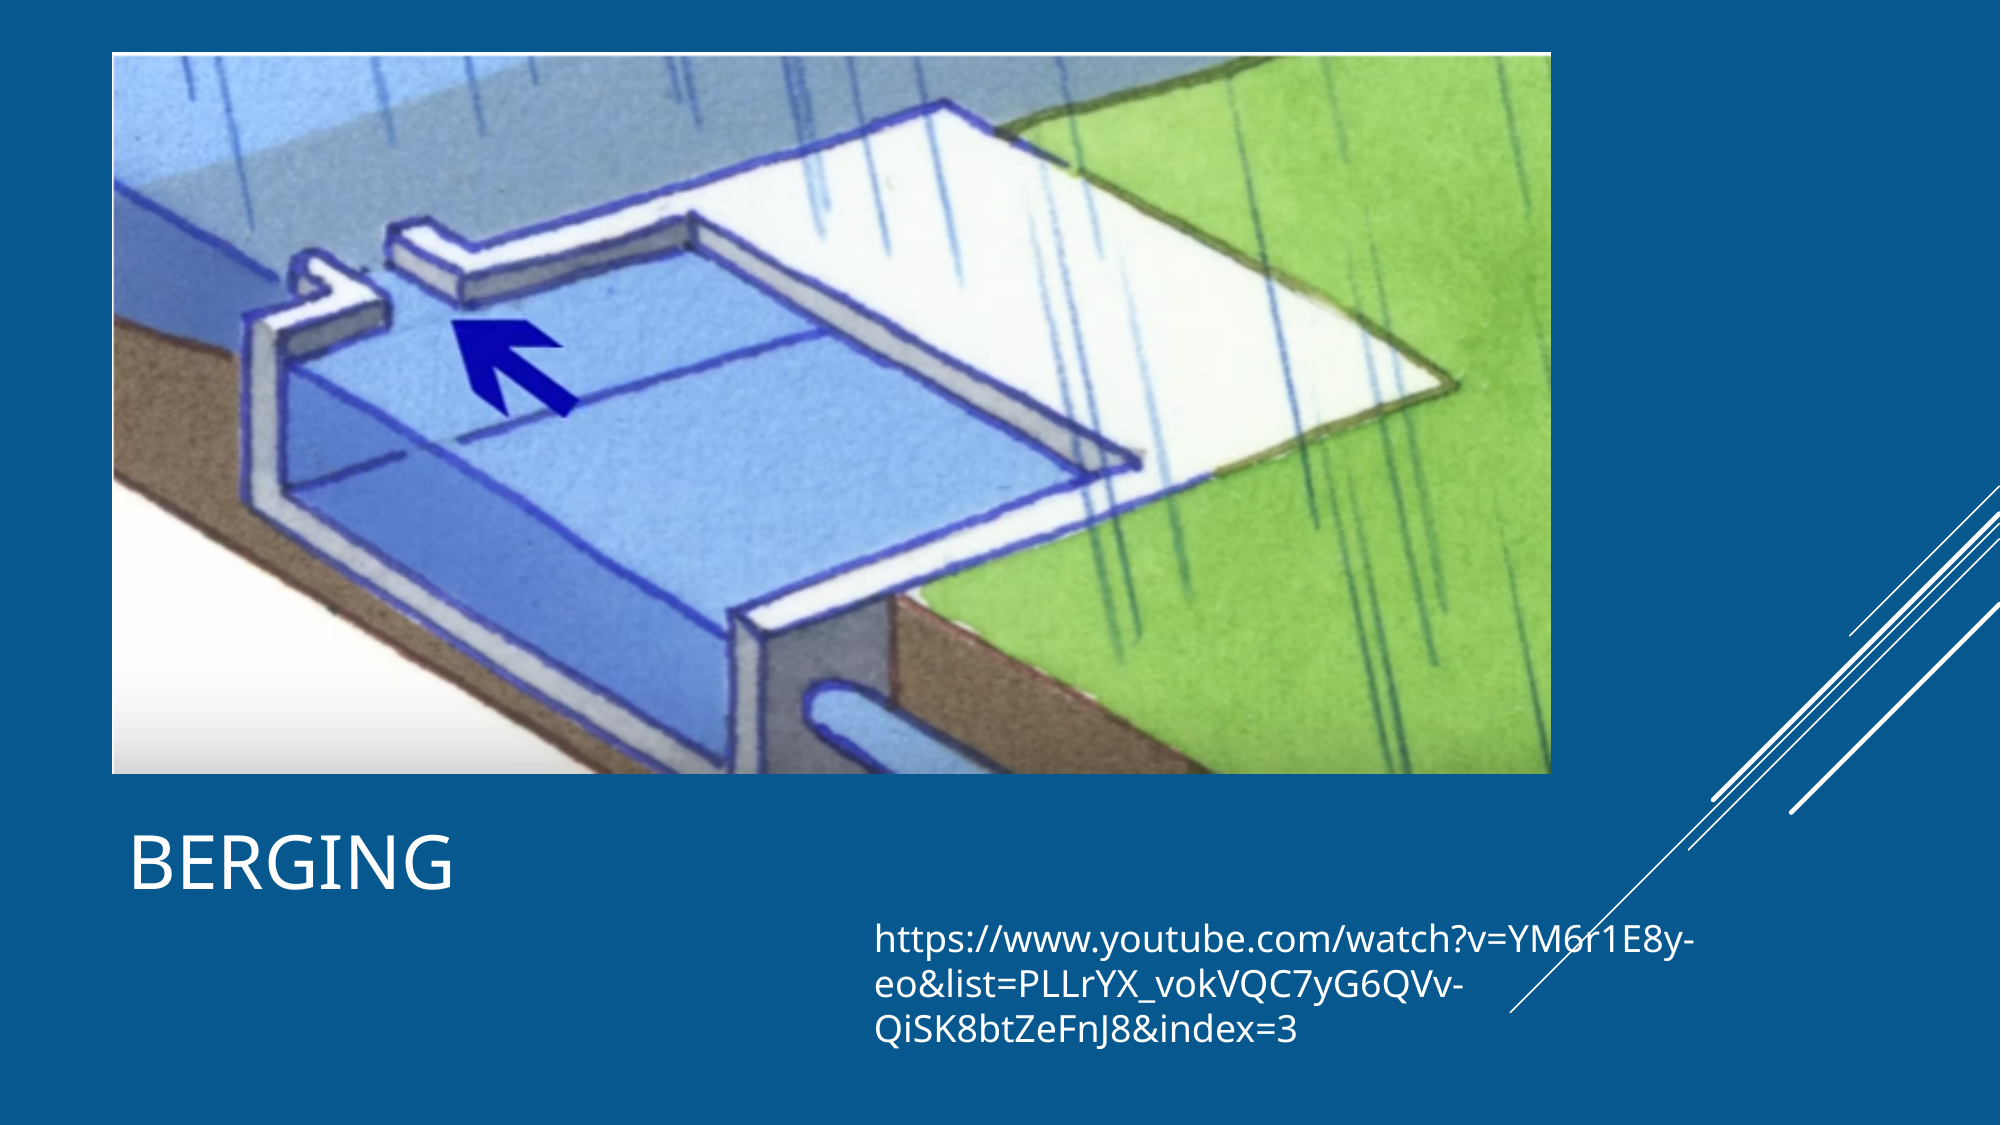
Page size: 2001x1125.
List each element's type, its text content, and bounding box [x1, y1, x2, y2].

title Berging [112, 774, 1513, 984]
picture [111, 51, 1551, 774]
text_box https://www.youtube.com/watch?v=YM6r1E8y-eo&list=PLLrYX_vokVQC7yG6QVv-QiSK8btZeFnJ8&index=3 [859, 907, 1860, 1058]
